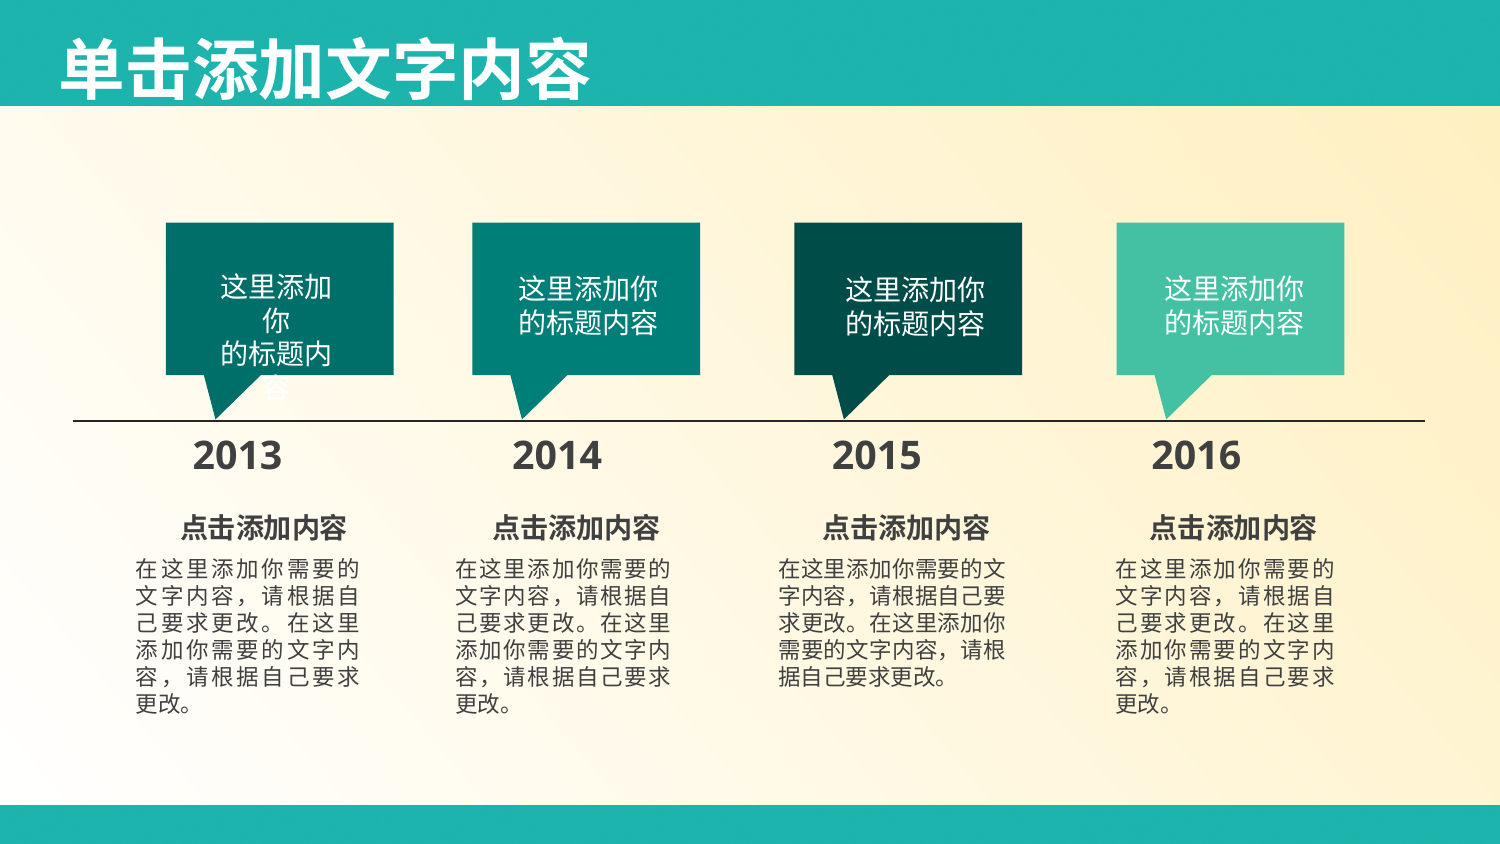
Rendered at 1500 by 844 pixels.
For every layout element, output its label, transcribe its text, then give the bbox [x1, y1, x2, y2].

text_box 2016 [1136, 422, 1257, 485]
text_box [1116, 222, 1345, 376]
text_box 2015 [817, 422, 937, 485]
picture [0, 0, 1500, 106]
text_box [440, 503, 687, 727]
picture [0, 805, 1500, 844]
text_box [794, 222, 1023, 376]
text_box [1100, 503, 1350, 727]
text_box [165, 222, 394, 414]
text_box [472, 222, 701, 376]
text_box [763, 503, 1021, 700]
text_box 2014 [497, 422, 618, 485]
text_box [121, 503, 376, 700]
text_box 2013 [177, 422, 298, 485]
